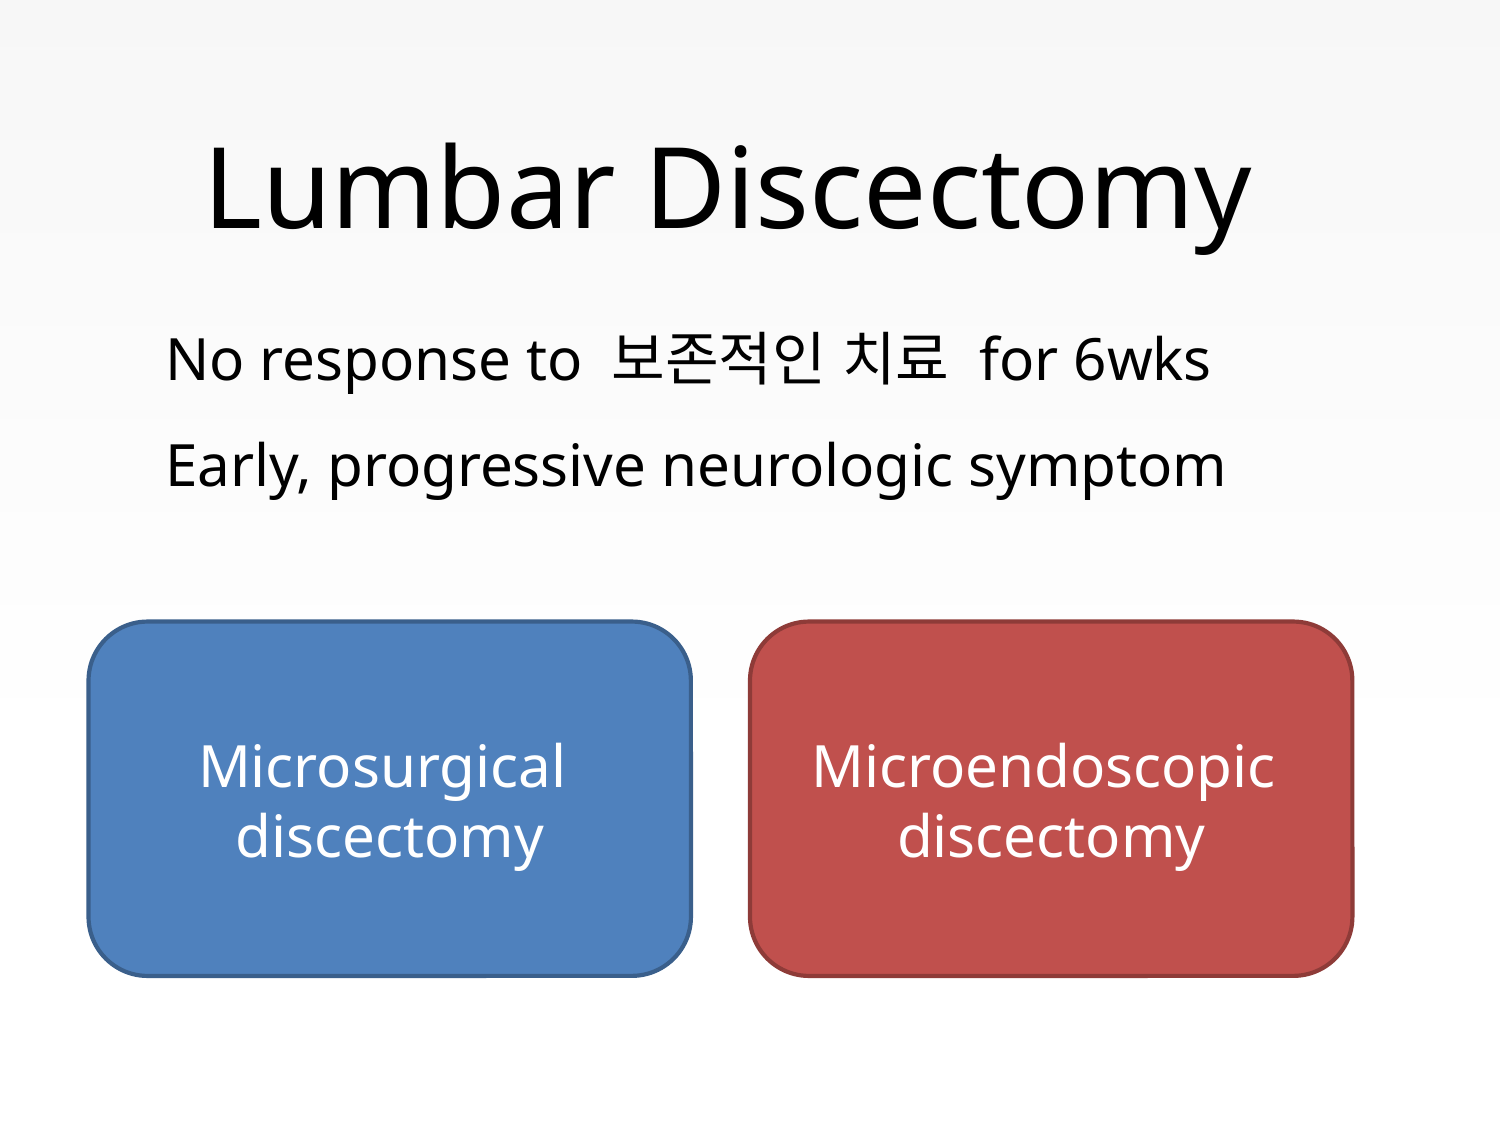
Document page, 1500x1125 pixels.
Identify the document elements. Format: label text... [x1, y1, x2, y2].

list No response to 보존적인 치료 for 6wks [150, 314, 1500, 420]
text_box Microendoscopic discectomy [747, 619, 1355, 979]
text_box Early, progressive neurologic symptom [149, 420, 1500, 539]
title Lumbar Discectomy [53, 90, 1404, 278]
text_box Microsurgical discectomy [86, 619, 694, 979]
